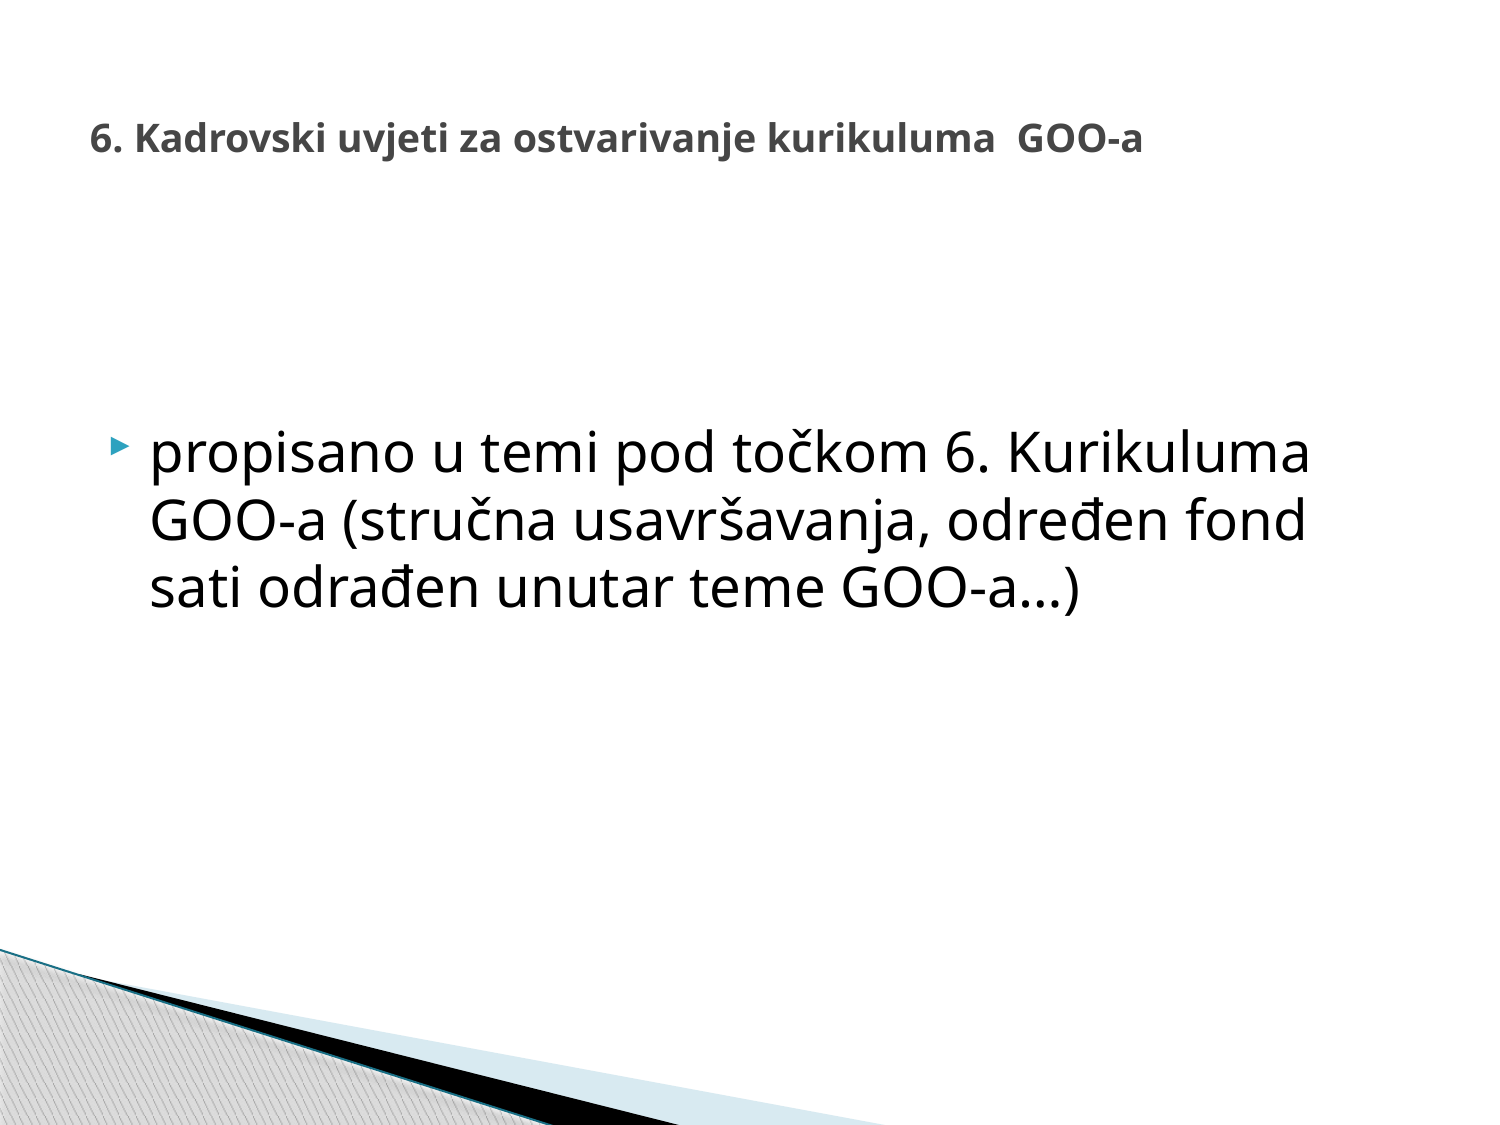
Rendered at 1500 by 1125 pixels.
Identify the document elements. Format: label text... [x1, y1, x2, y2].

title 6. Kadrovski uvjeti za ostvarivanje kurikuluma GOO-a [75, 45, 1425, 233]
list propisano u temi pod točkom 6. Kurikuluma GOO-a (stručna usavršavanja, određen fond sati odrađen unutar teme GOO-a…) [75, 408, 1425, 986]
